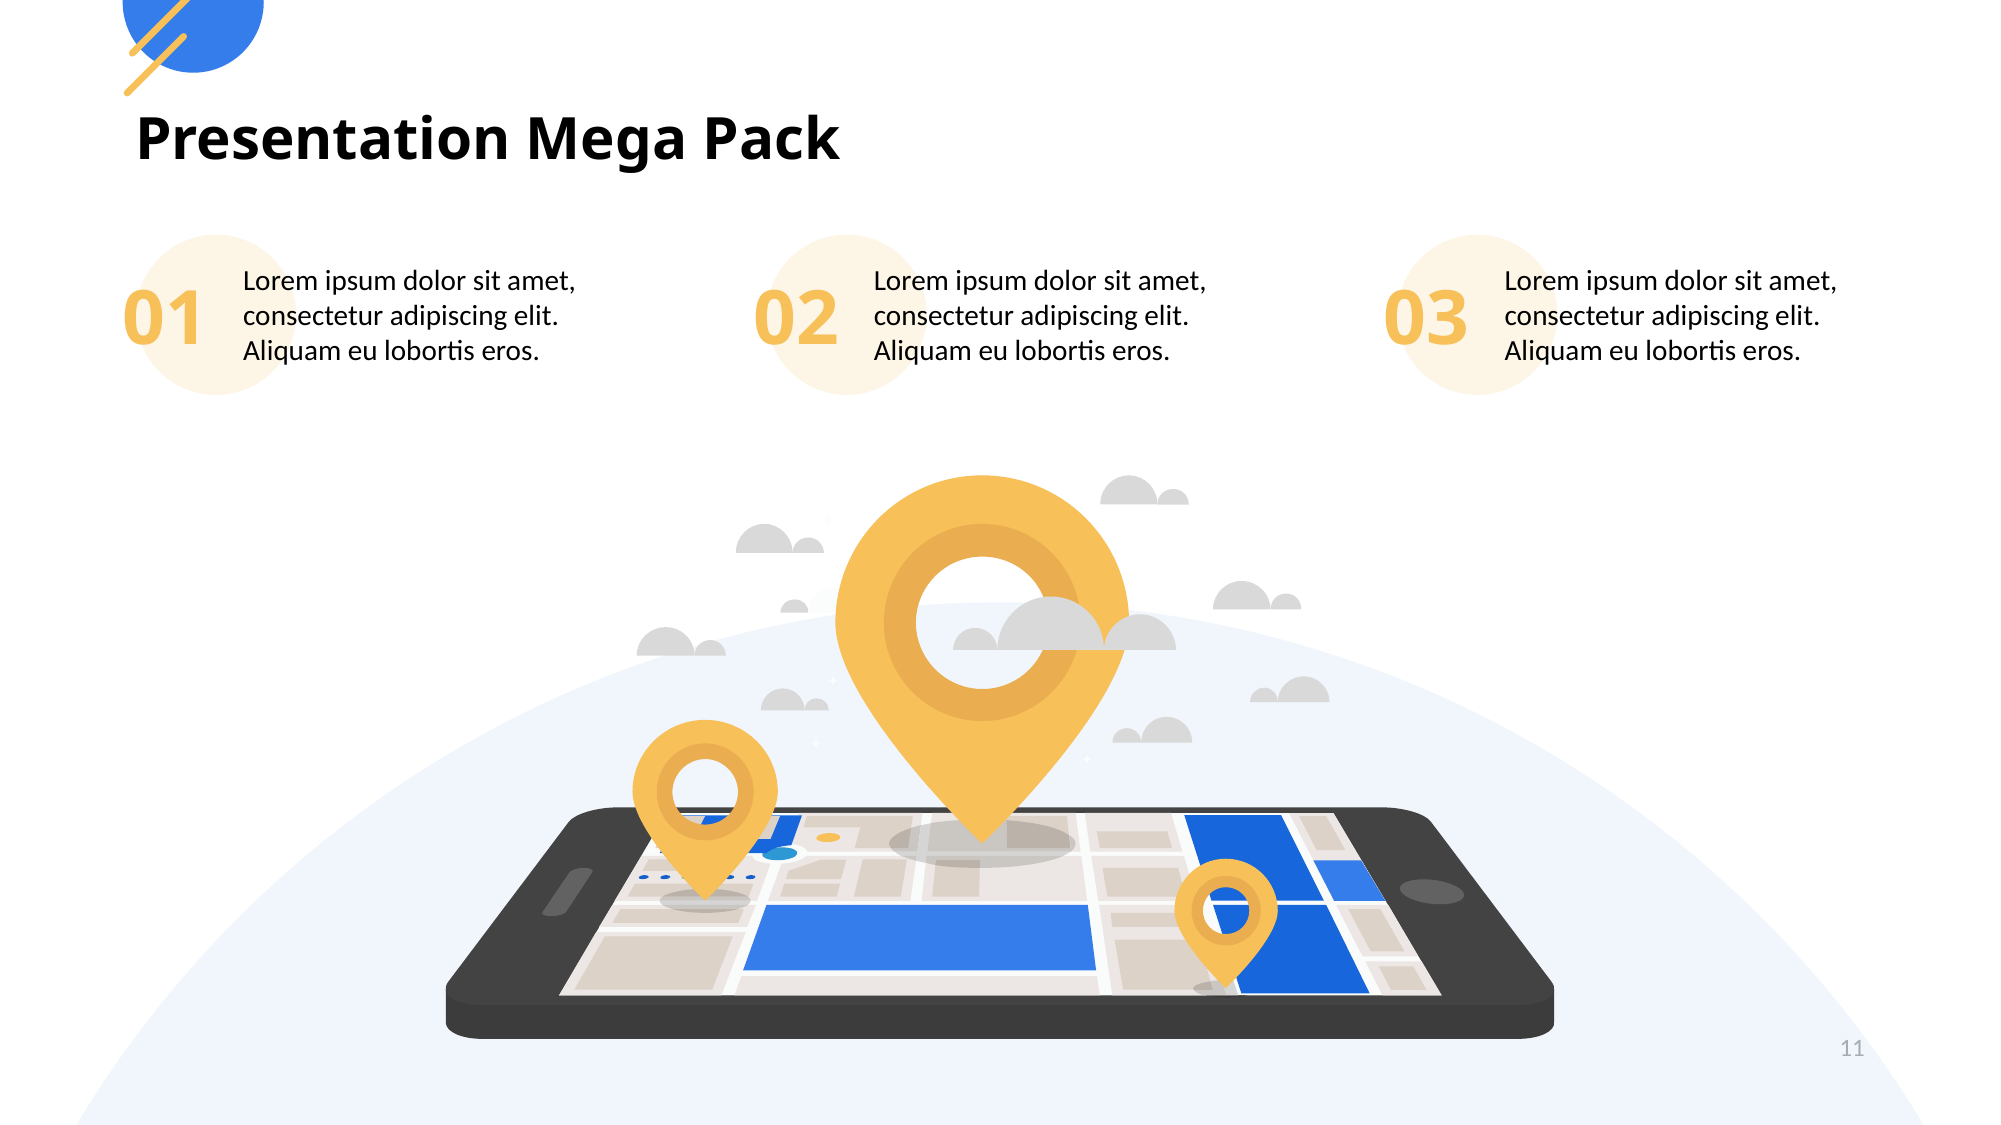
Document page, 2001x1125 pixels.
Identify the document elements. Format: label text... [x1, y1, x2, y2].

title Presentation Mega Pack [119, 76, 1881, 204]
text_box [75, 759, 1925, 1125]
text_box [107, 234, 1893, 395]
slide_number 11 [1430, 1016, 1881, 1077]
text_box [92, 0, 265, 77]
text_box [438, 475, 1562, 1039]
